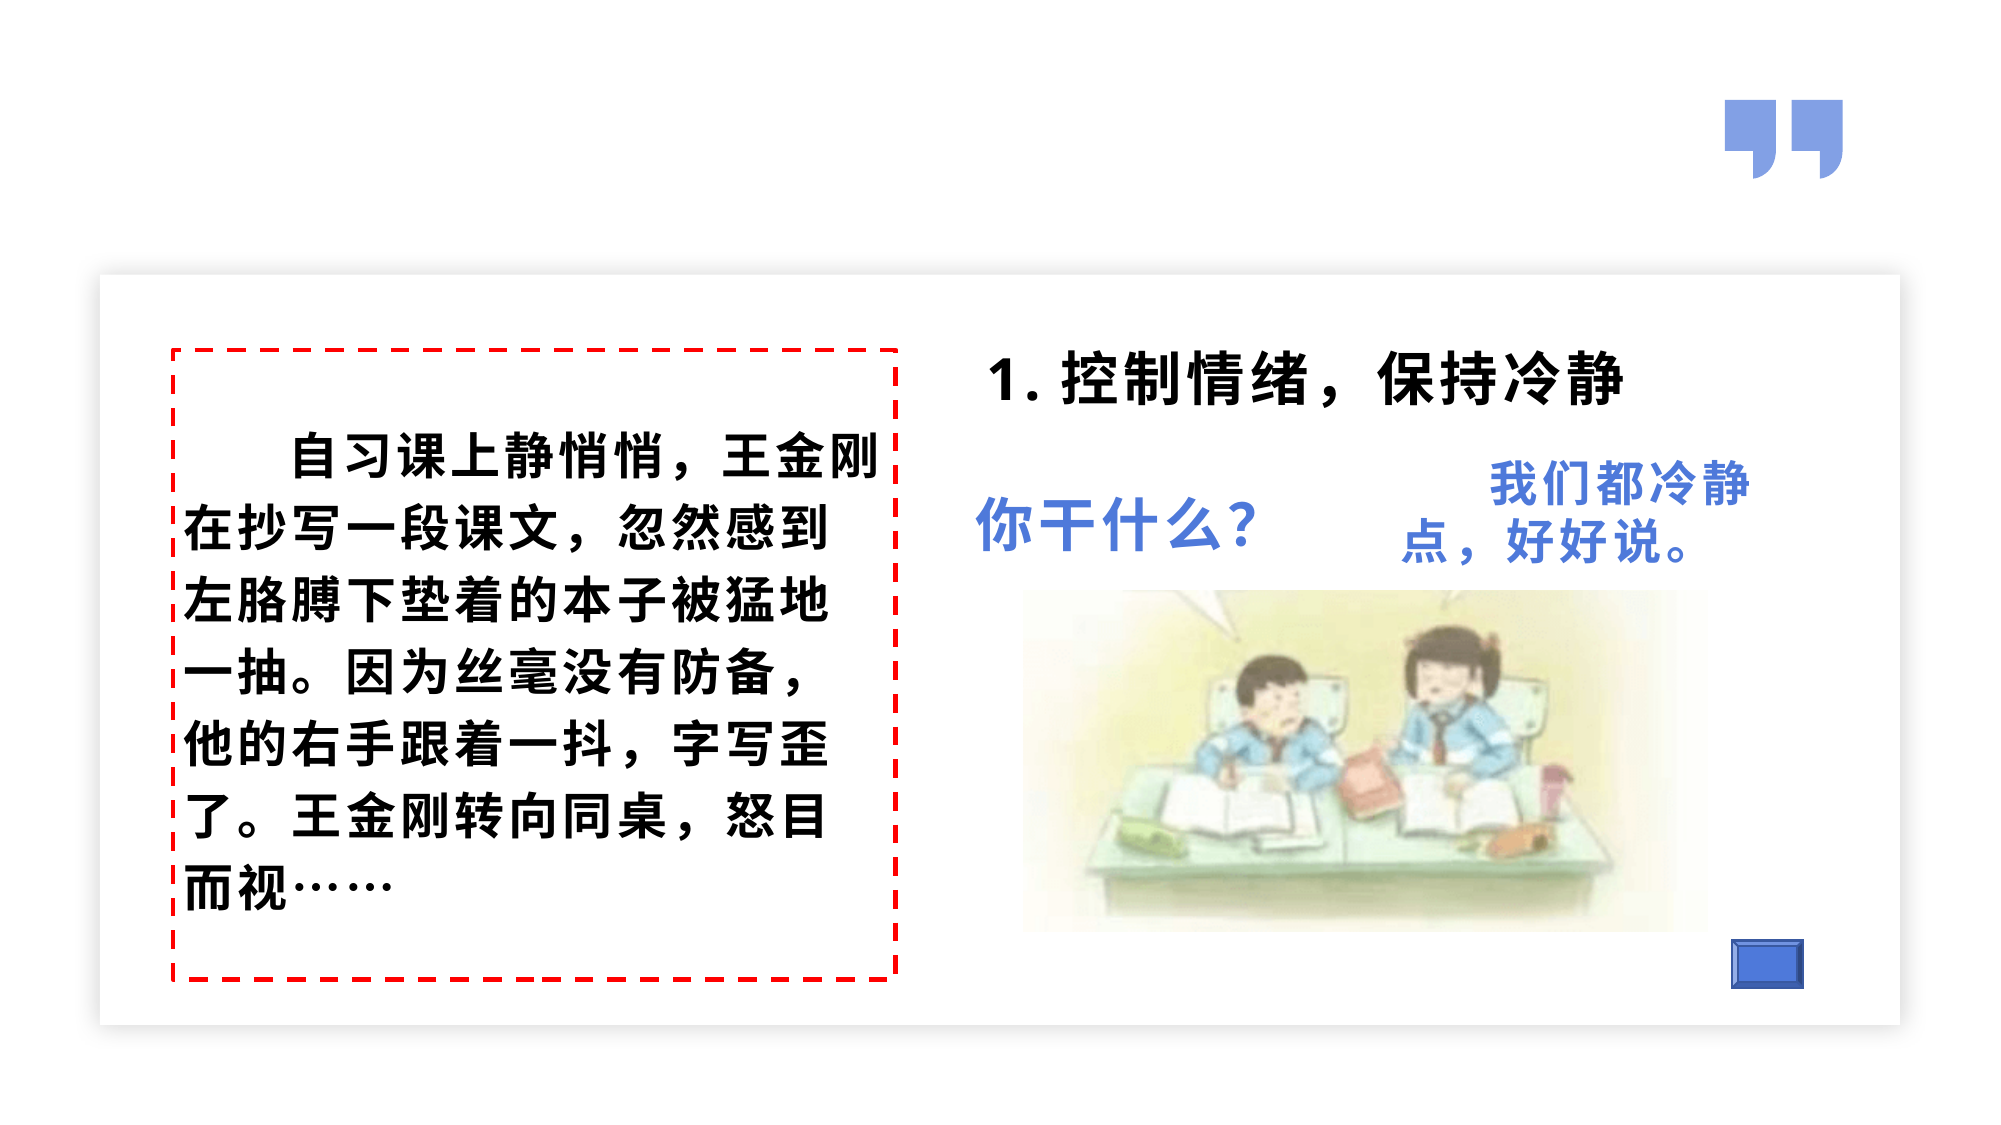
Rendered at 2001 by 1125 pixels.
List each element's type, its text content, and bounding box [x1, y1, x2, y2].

text_box 自习课上静悄悄，王金刚在抄写一段课文，忽然感到左胳膊下垫着的本子被猛地一抽。因为丝毫没有防备，他的右手跟着一抖，字写歪了。王金刚转向同桌，怒目而视…… [173, 349, 896, 980]
text_box [99, 274, 1901, 1026]
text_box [1724, 99, 1843, 179]
text_box [1731, 939, 1804, 989]
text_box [964, 314, 1840, 931]
